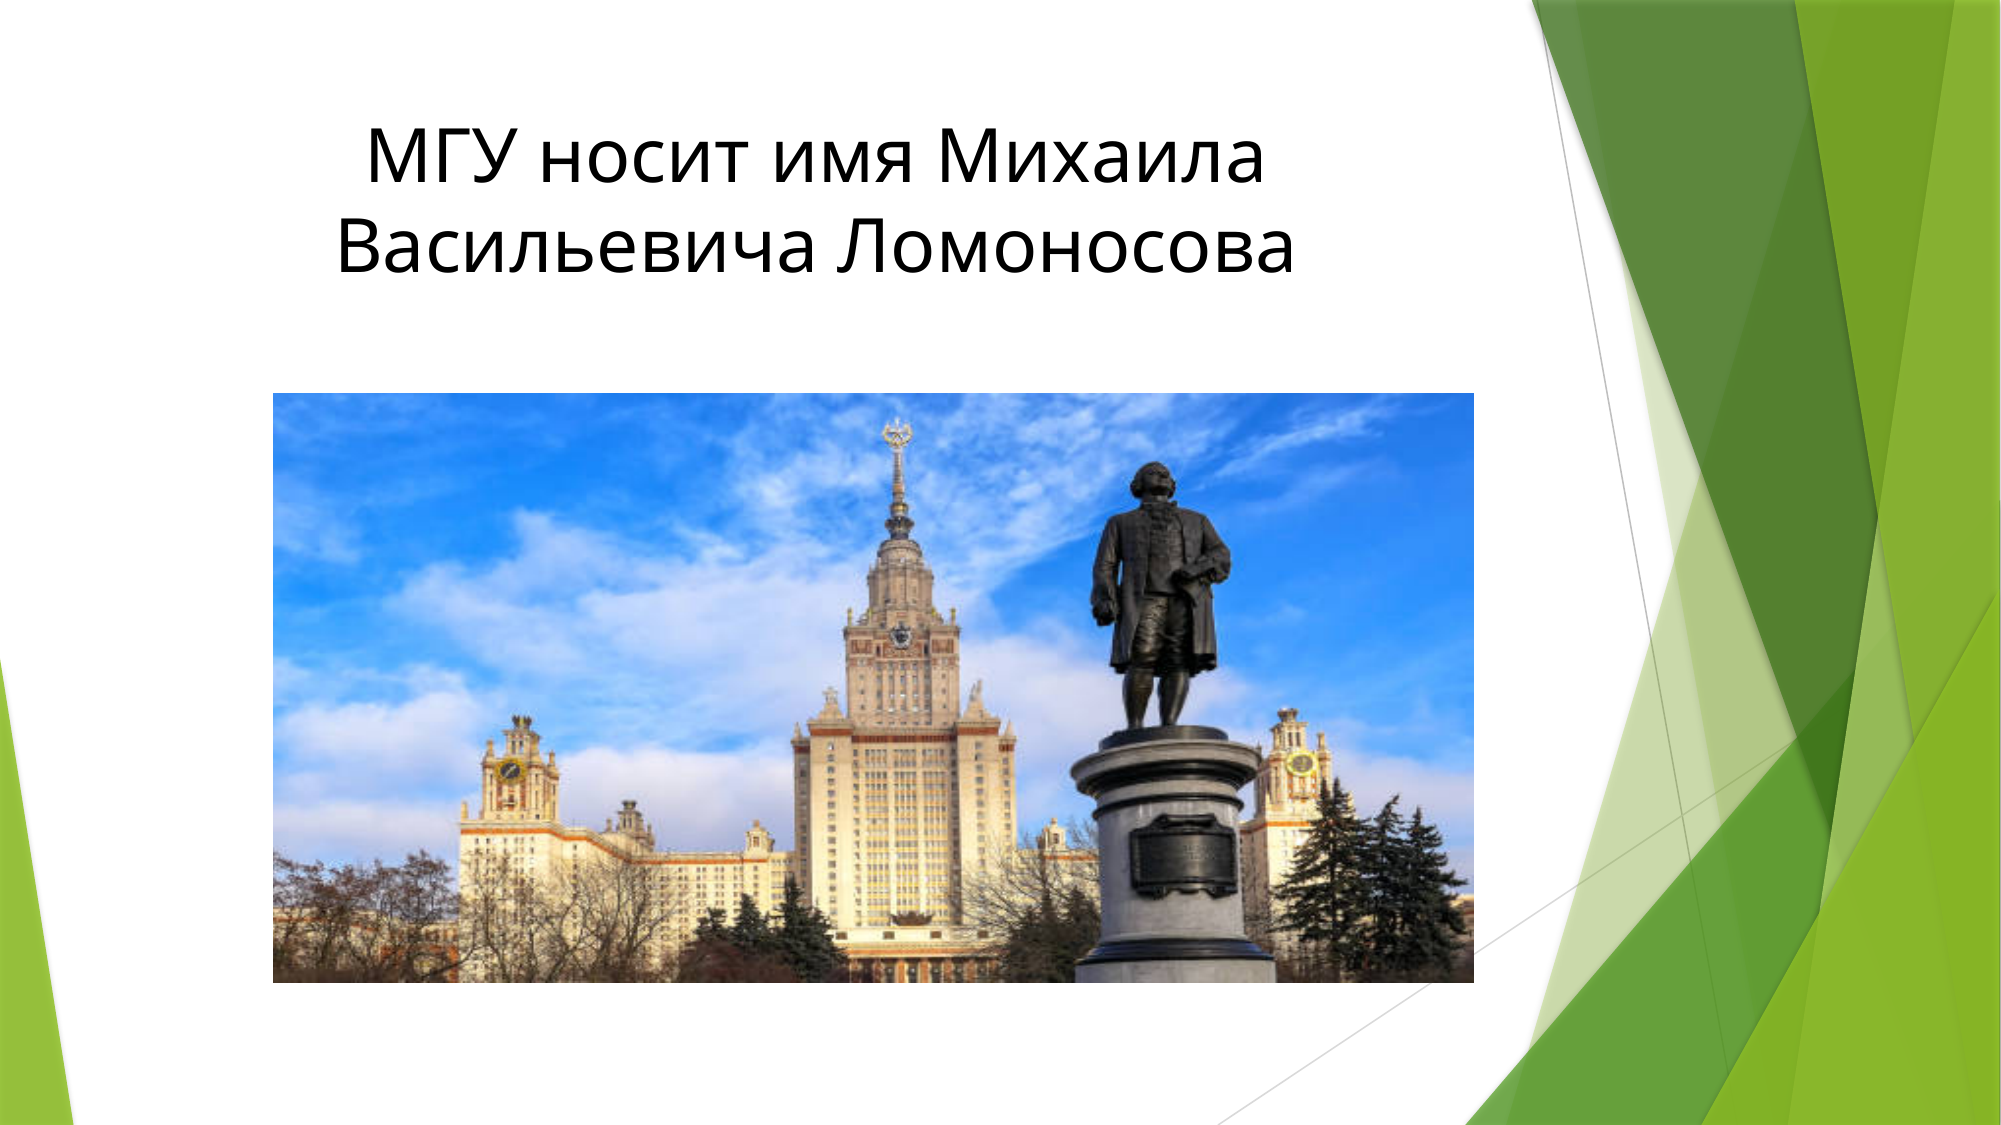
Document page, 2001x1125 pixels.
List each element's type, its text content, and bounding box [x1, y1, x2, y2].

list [273, 393, 1475, 983]
title МГУ носит имя Михаила Васильевича Ломоносова [111, 99, 1522, 317]
